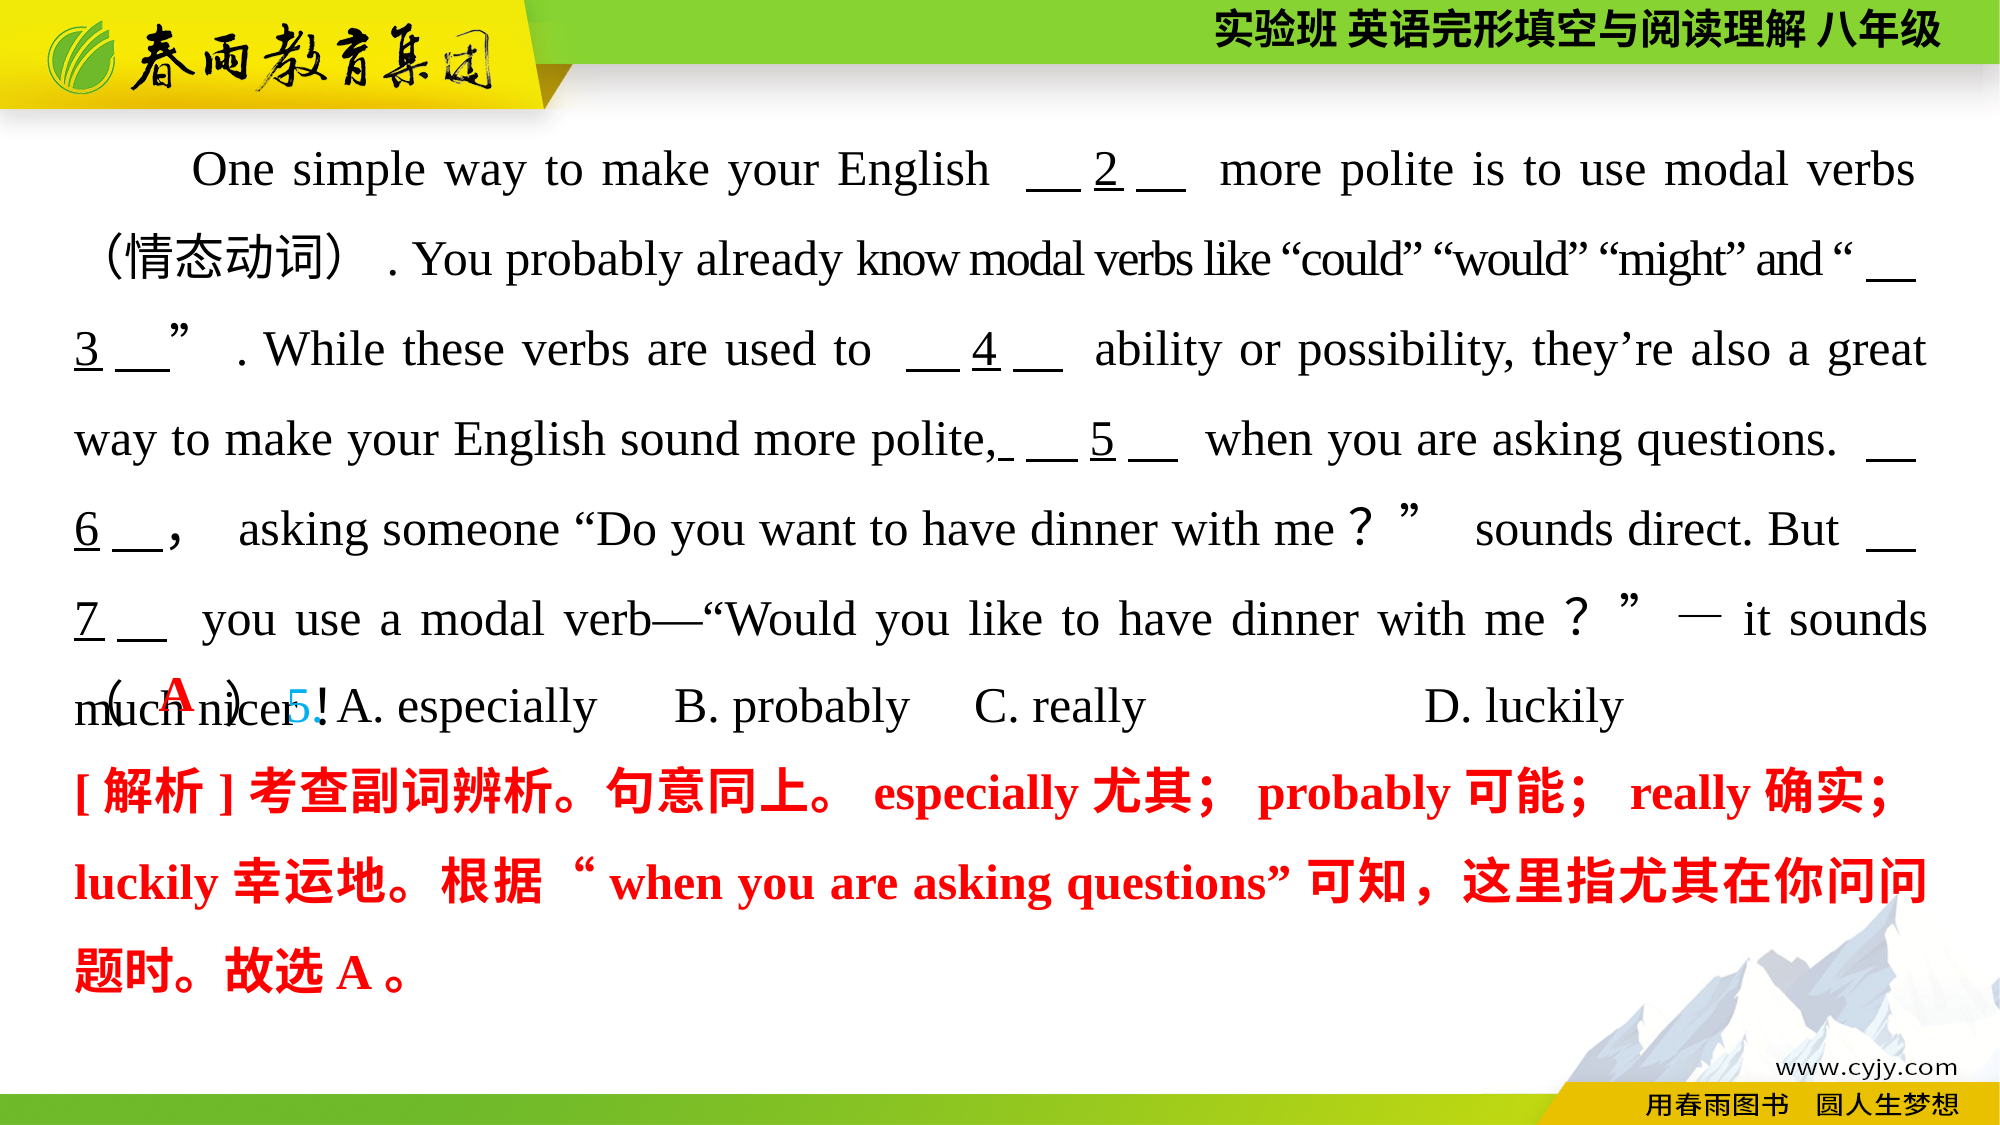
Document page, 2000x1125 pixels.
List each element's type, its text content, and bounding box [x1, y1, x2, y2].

text_box （ ）5. A. especially B. probably C. really D. luckily [59, 634, 1944, 721]
text_box [解析]考查副词辨析。句意同上。especially尤其；probably可能；really确实；luckily幸运地。根据“when you are asking questions”可知，这里指尤其在你问问题时。故选A。 [59, 721, 1944, 1007]
picture [0, 0, 2000, 1125]
list One simple way to make your English 2 more polite is to use modal verbs（情态动词）. You probably already know modal verbs like “could” “would” “might” and “ 3 ”. While these verbs are used to 4 ability or possibility, they’re also a great way to make your English sound more polite, 5 when you are asking questions. 6 ， asking someone “Do you want to have dinner with me？” sounds direct. But 7 you use a modal verb—“Would you like to have dinner with me？”—it sounds much nicer！ [59, 97, 1944, 634]
text_box A [143, 654, 210, 721]
